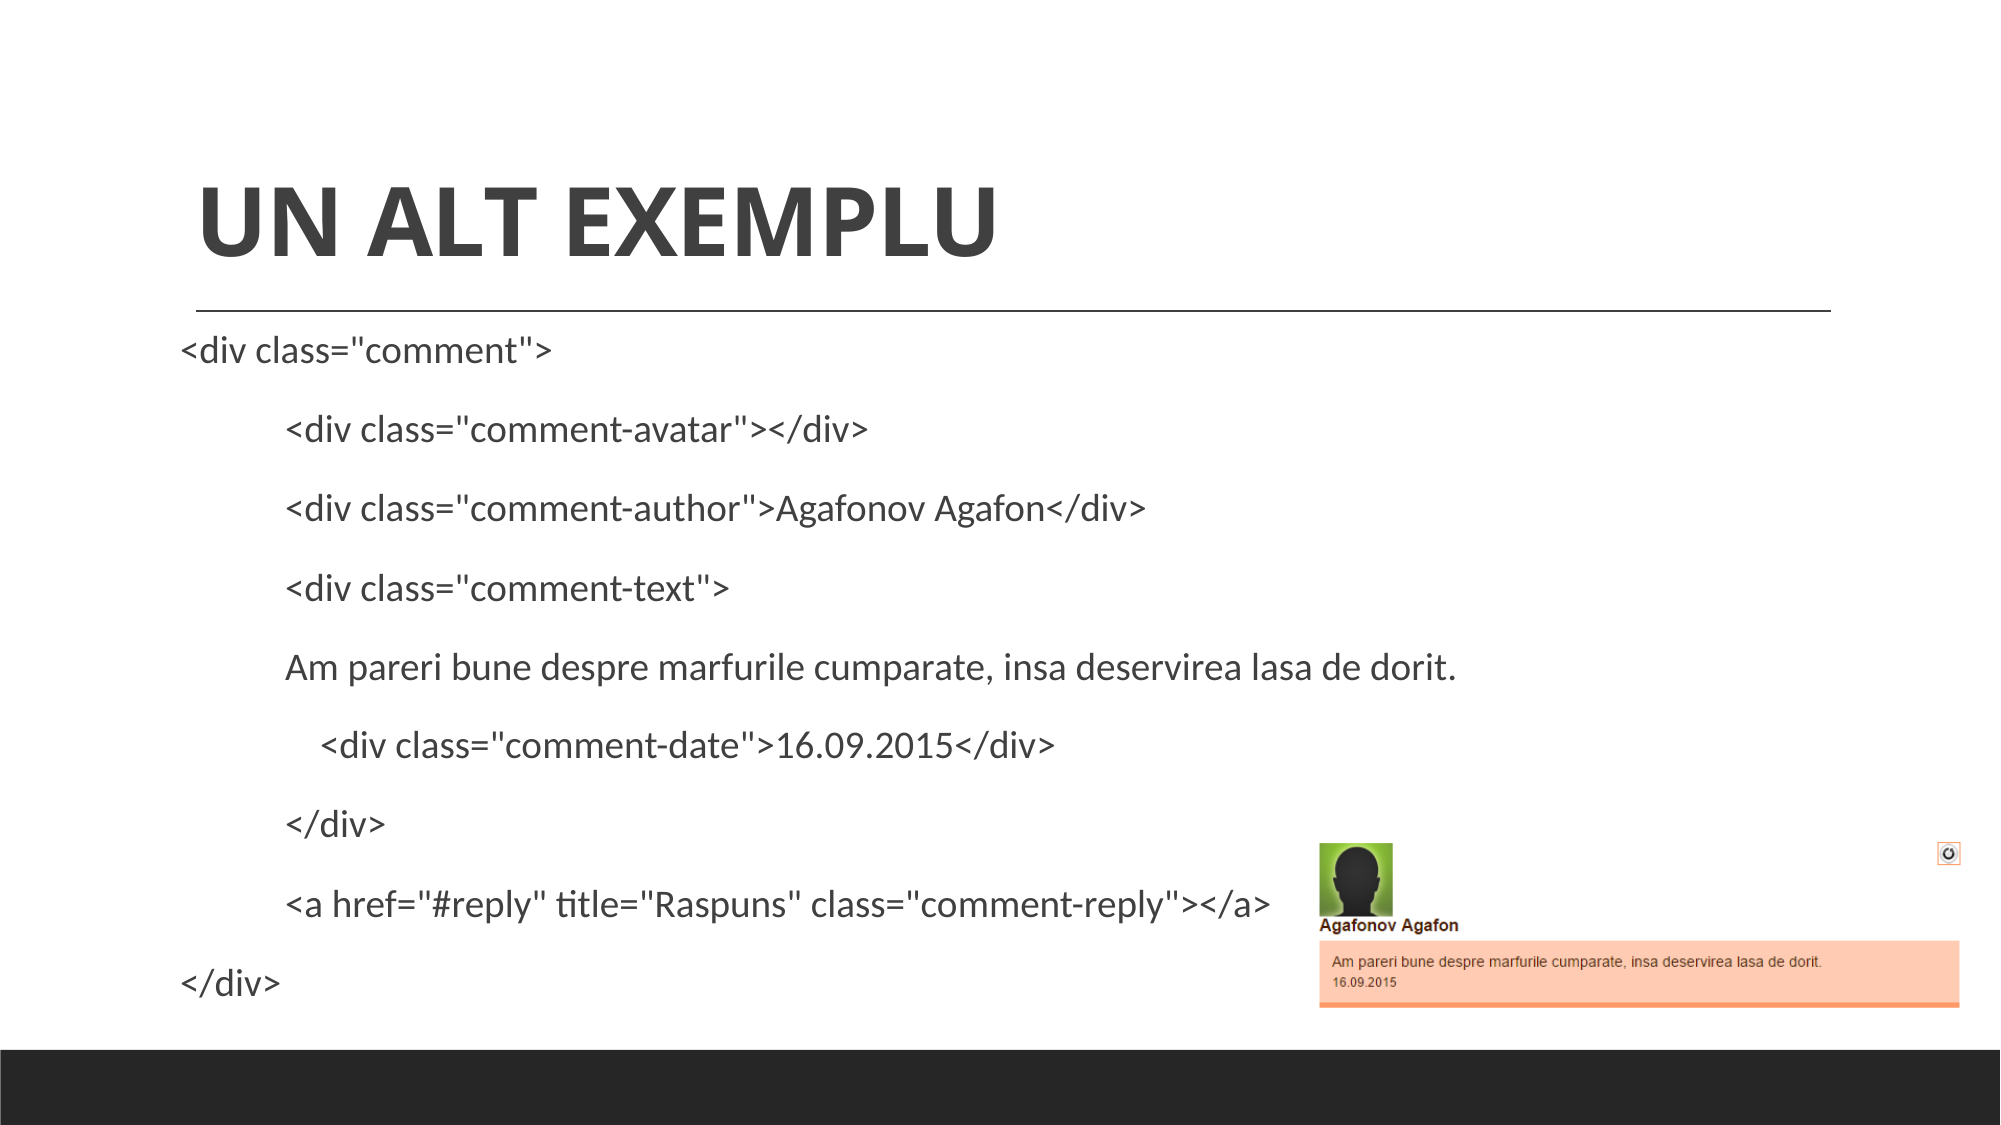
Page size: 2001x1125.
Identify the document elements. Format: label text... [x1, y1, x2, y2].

title UN ALT EXEMPLU [180, 47, 1830, 285]
picture [1307, 818, 1971, 1013]
list <div class="comment"> <div class="comment-avatar"></div> <div class="comment-author">Agafonov Agafon</div> <div class="comment-text"> Am pareri bune despre marfurile cumparate, insa deservirea lasa de dorit. <div class="comment-date">16.09.2015</div> </div> <a href="#reply" title="Raspuns" class="comment-reply"></a> </div> [180, 312, 1675, 1013]
